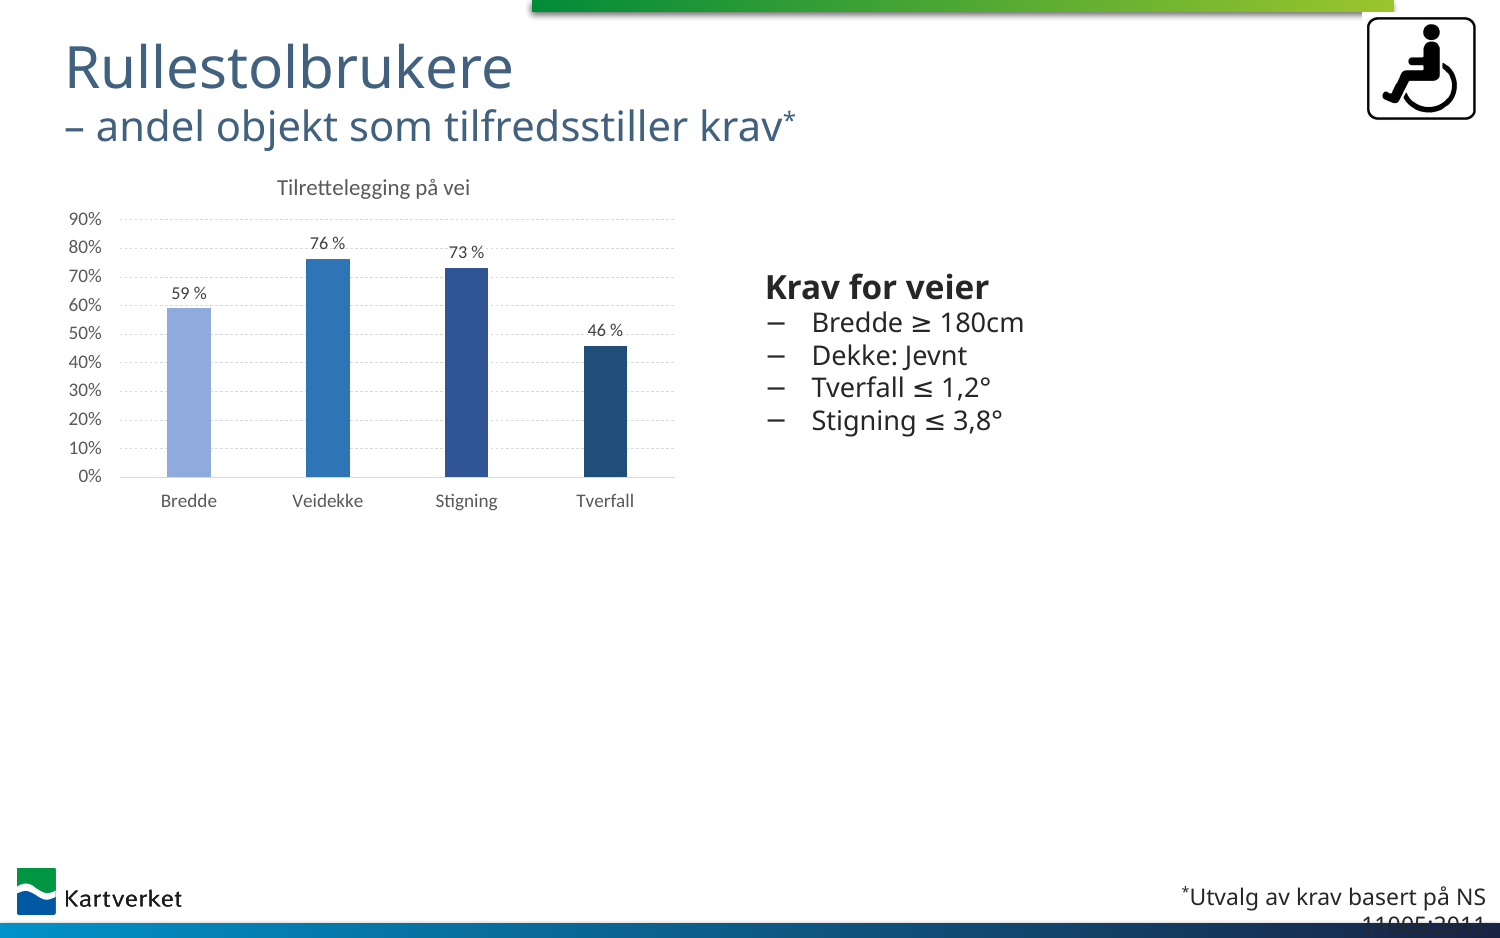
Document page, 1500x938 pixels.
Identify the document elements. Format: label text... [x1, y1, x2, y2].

text_box Rullestolbrukere – andel objekt som tilfredsstiller krav* [49, 25, 1431, 158]
text_box Krav for veier Bredde ≥ 180cm Dekke: Jevnt Tverfall ≤ 1,2° Stigning ≤ 3,8° [750, 258, 1234, 444]
picture [1362, 12, 1481, 126]
text_box *Utvalg av krav basert på NS 11005:2011 [1068, 873, 1500, 938]
picture [62, 166, 686, 519]
